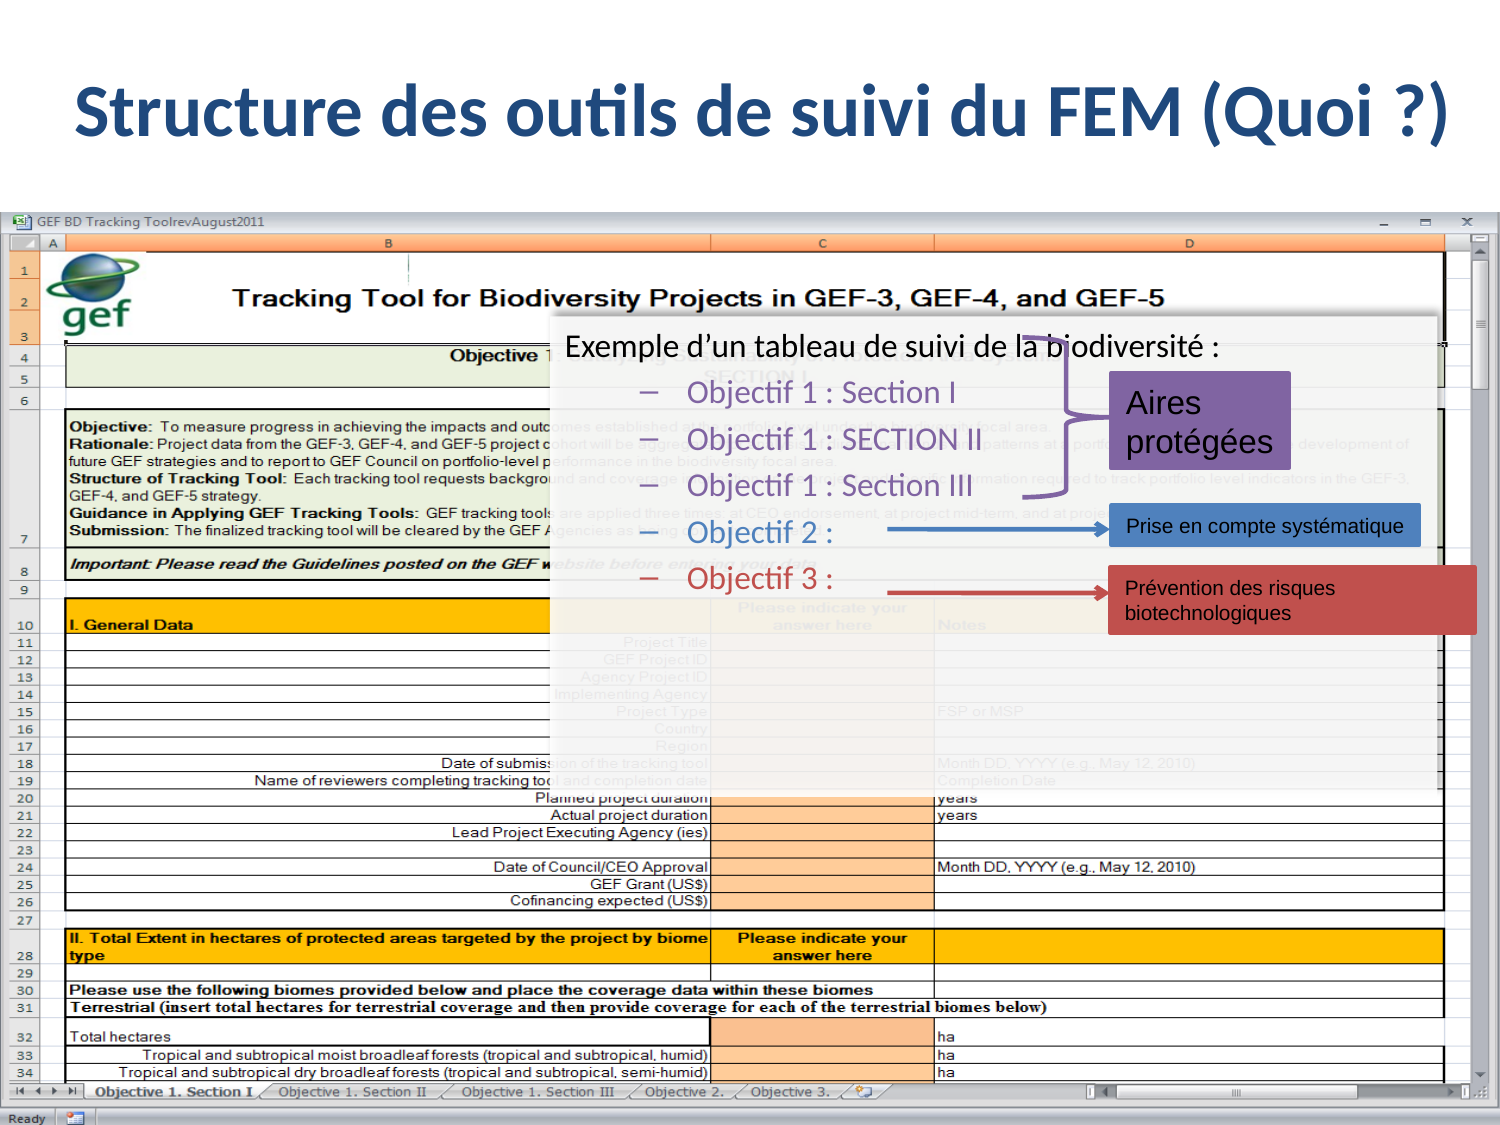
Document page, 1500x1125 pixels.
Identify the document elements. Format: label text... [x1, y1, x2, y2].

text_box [887, 337, 1476, 634]
picture [0, 212, 1500, 1125]
title Structure des outils de suivi du FEM (Quoi ?) [37, 12, 1488, 201]
